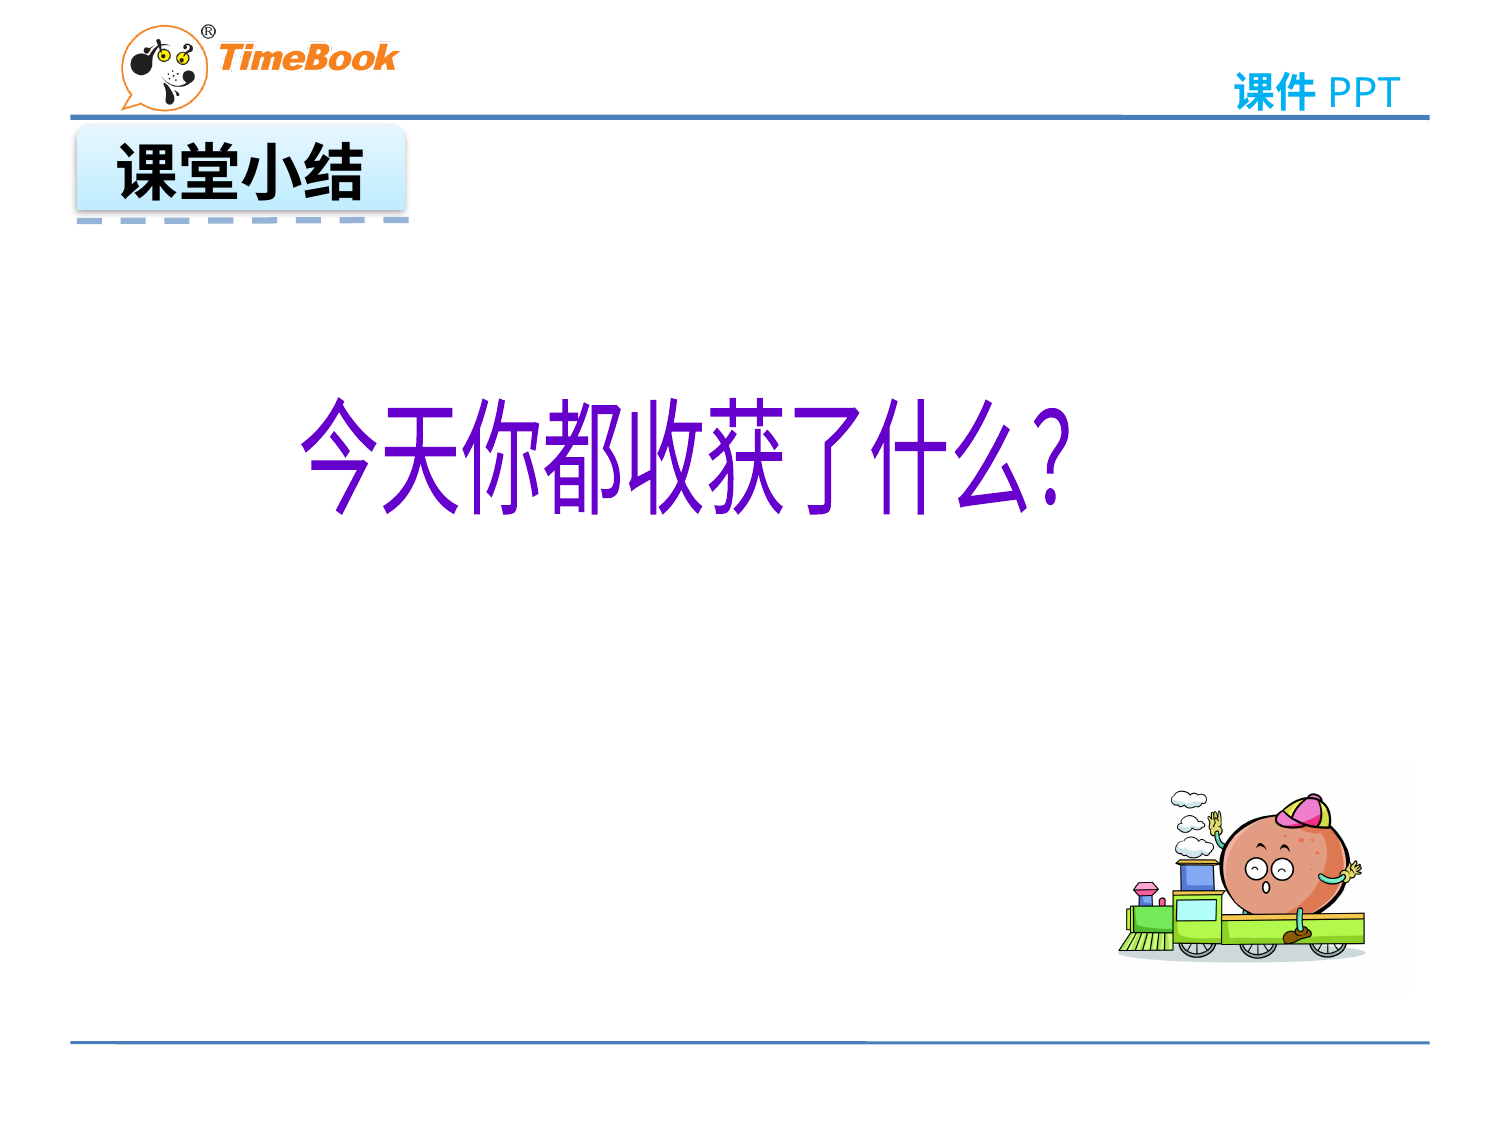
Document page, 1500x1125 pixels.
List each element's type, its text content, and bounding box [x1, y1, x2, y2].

picture [118, 22, 408, 113]
text_box 课堂小结 [76, 124, 406, 212]
picture [1080, 762, 1414, 997]
